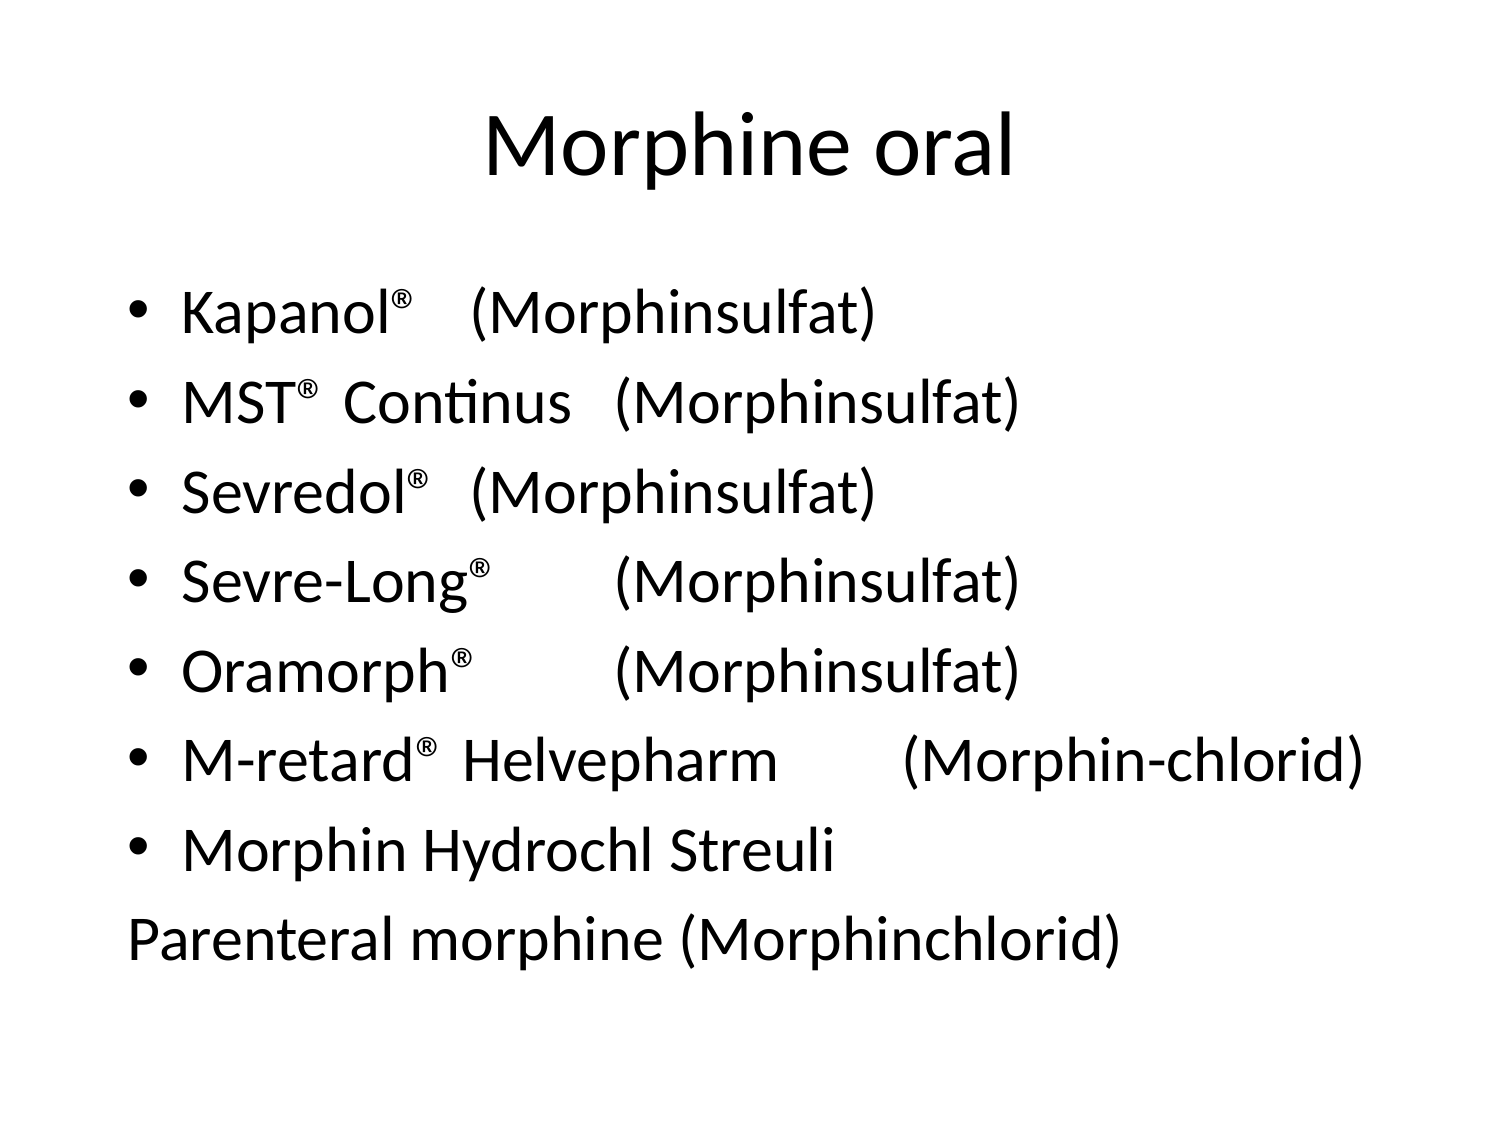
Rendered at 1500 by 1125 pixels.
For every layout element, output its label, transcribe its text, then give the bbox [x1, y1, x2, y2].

list Kapanol® (Morphinsulfat) MST® Continus (Morphinsulfat) Sevredol® (Morphinsulfat) Sevre-Long® (Morphinsulfat) Oramorph® (Morphinsulfat) M-retard® Helvepharm (Morphin-chlorid) Morphin Hydrochl Streuli Parenteral morphine (Morphinchlorid) [112, 262, 1388, 1000]
title Morphine oral [75, 45, 1425, 233]
